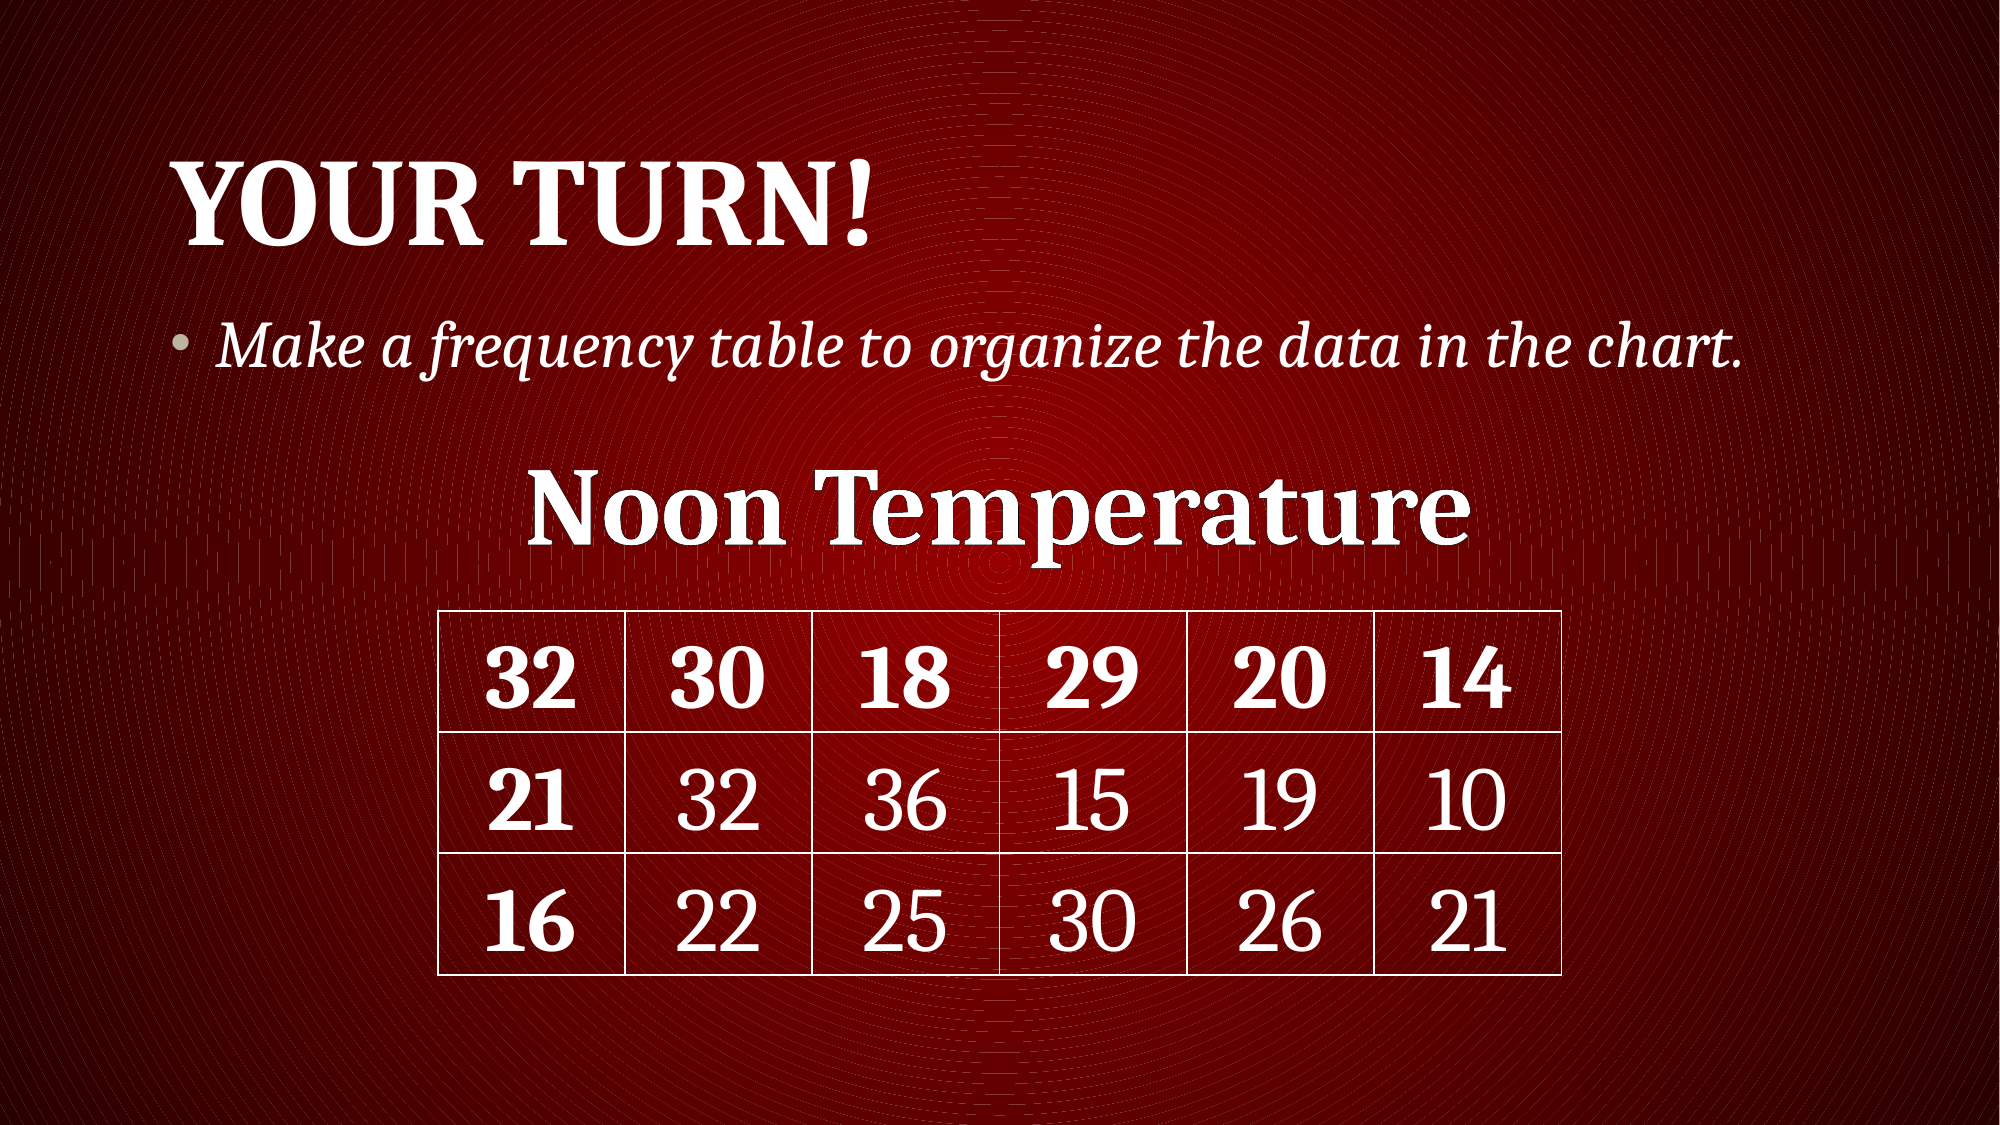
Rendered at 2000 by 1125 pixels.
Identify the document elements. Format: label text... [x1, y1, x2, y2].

table_cell 21 [1375, 854, 1561, 974]
table_cell 10 [1375, 733, 1561, 852]
table_cell 32 [626, 733, 811, 852]
table_cell 16 [439, 854, 624, 974]
table_header 30 [626, 612, 811, 731]
table_cell 26 [1188, 854, 1373, 974]
table_cell 21 [439, 733, 624, 852]
text_box Noon Temperature [509, 424, 1491, 575]
title Your turn! [149, 79, 1850, 280]
table_cell 19 [1188, 733, 1373, 852]
table_cell 36 [813, 733, 999, 852]
table_cell 25 [813, 854, 999, 974]
table_header 32 [439, 612, 624, 731]
table_header 18 [813, 612, 999, 731]
table_header 14 [1375, 612, 1561, 731]
table_header 29 [1000, 612, 1186, 731]
table_cell 30 [1000, 854, 1186, 974]
list Make a frequency table to organize the data in the chart. [149, 299, 1850, 413]
table_cell 15 [1000, 733, 1186, 852]
table_header 20 [1188, 612, 1373, 731]
table_cell 22 [626, 854, 811, 974]
